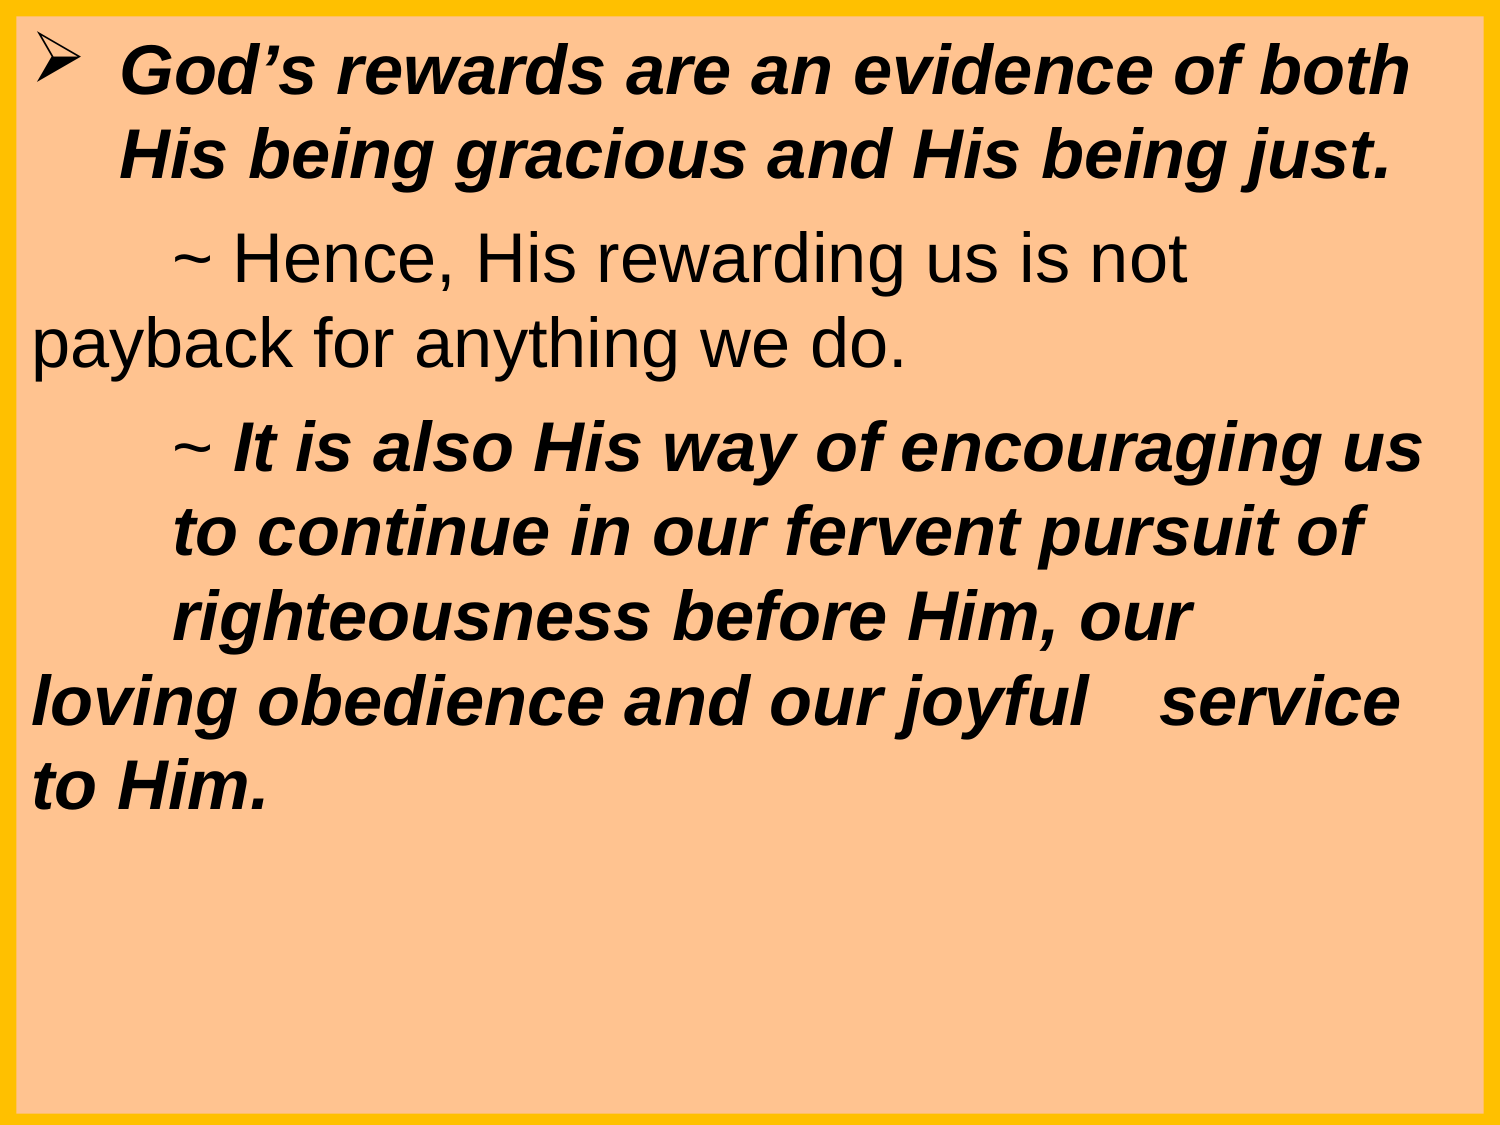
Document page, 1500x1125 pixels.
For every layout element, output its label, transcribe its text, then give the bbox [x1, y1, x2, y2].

subtitle God’s rewards are an evidence of both His being gracious and His being just. ~ Hence, His rewarding us is not payback for anything we do. ~ It is also His way of encouraging us to continue in our fervent pursuit of righteousness before Him, our loving obedience and our joyful service to Him. [16, 16, 1484, 1114]
